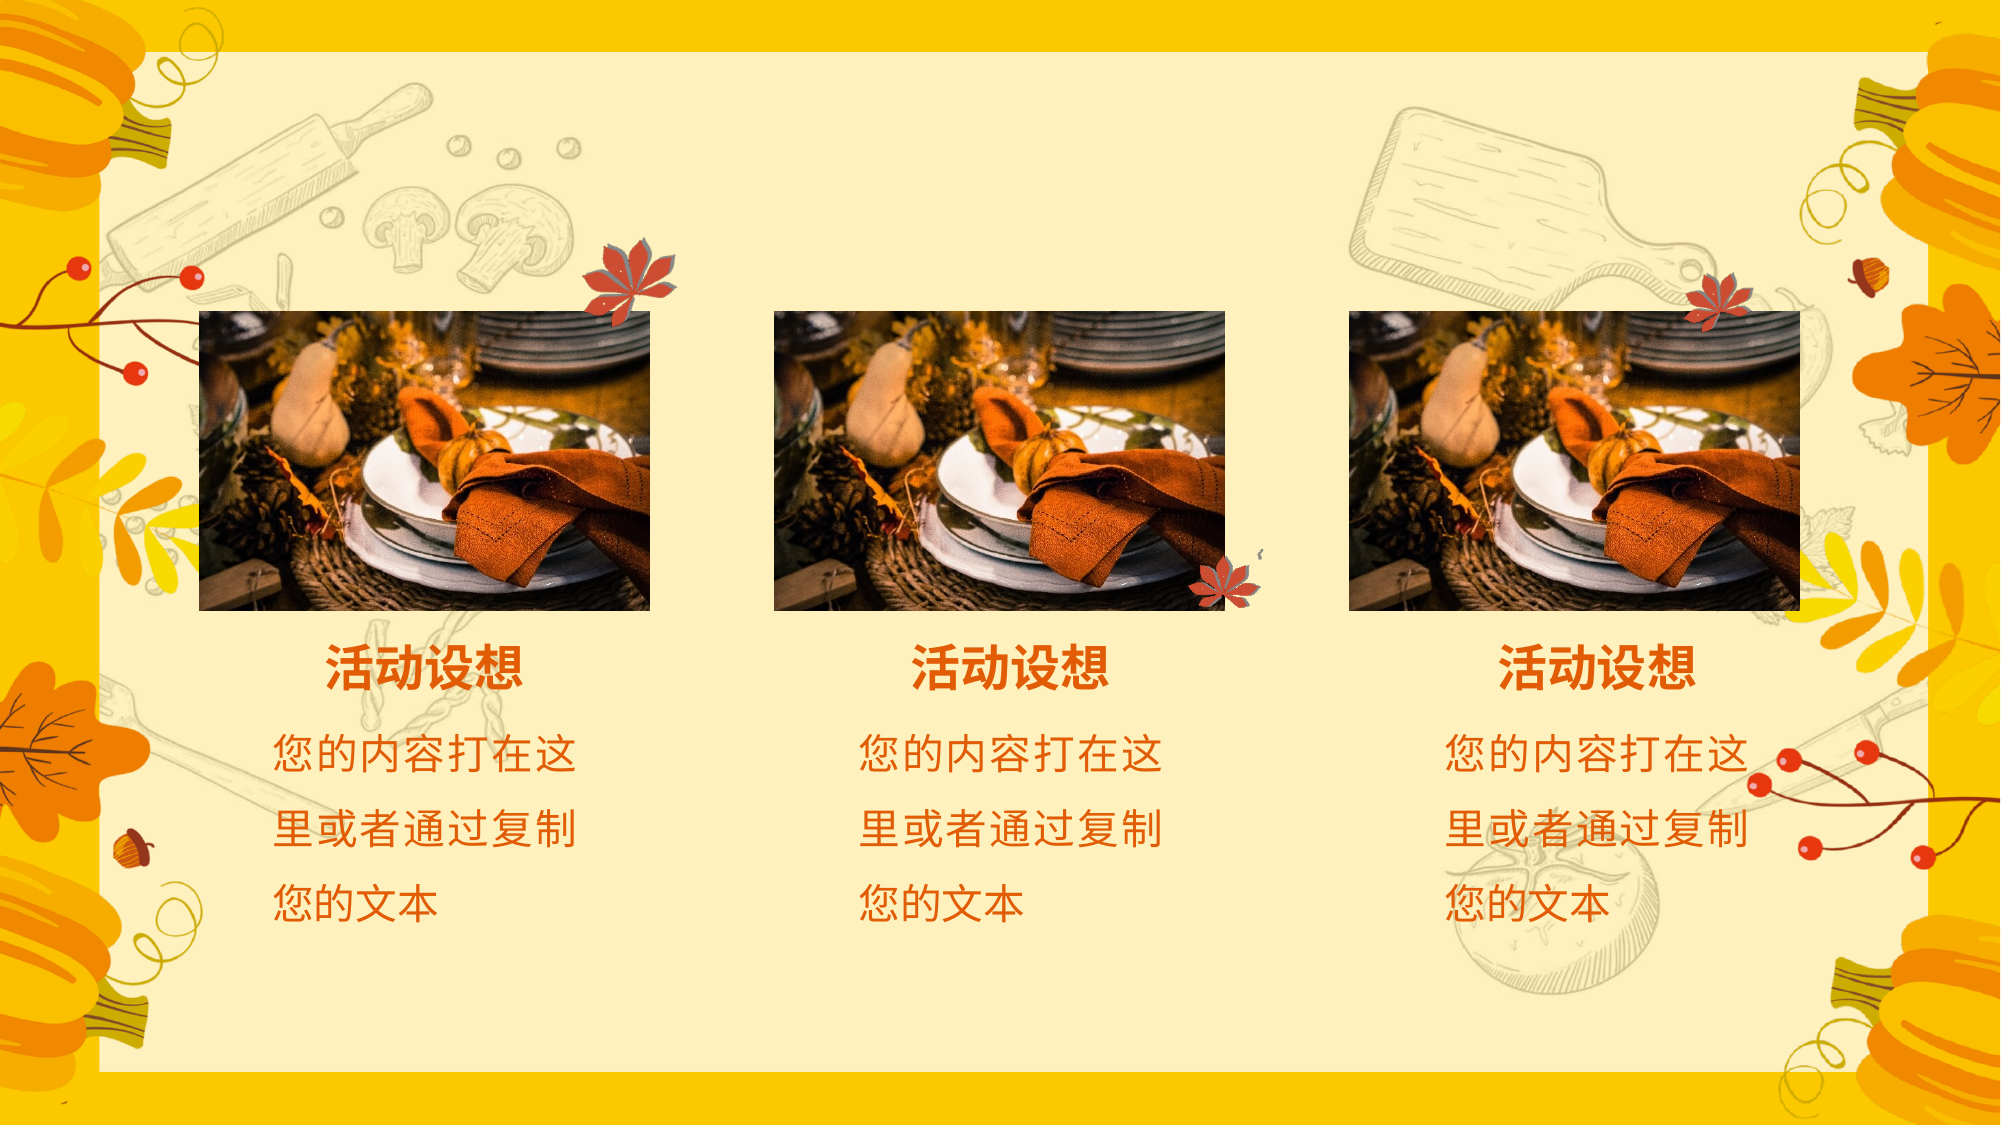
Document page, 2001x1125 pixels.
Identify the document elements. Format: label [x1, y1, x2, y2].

text_box [836, 629, 1186, 924]
text_box [250, 629, 600, 924]
picture [0, 0, 1999, 1125]
text_box [1422, 629, 1772, 924]
